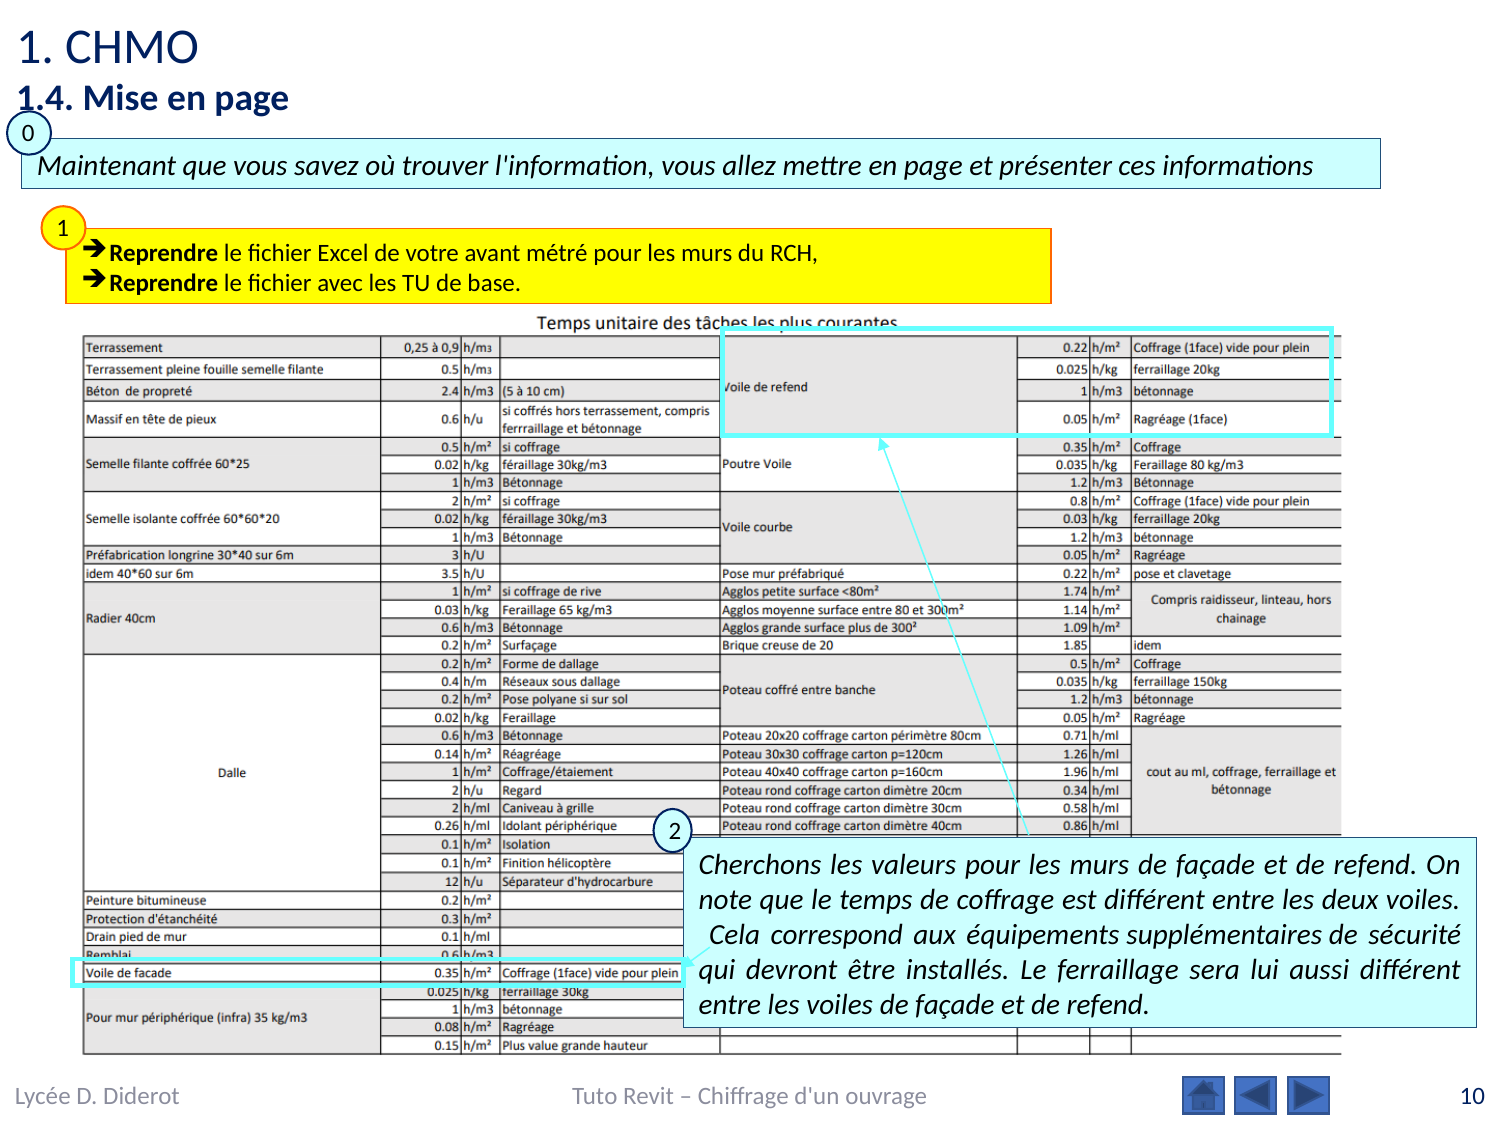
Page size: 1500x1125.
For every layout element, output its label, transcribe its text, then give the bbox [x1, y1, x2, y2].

slide_number Lycée D. Diderot [0, 1065, 338, 1125]
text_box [6, 109, 62, 155]
text_box Cherchons les valeurs pour les murs de façade et de refend. On note que le temps de coffrage est différent entre les deux voiles. Cela correspond aux équipements supplémentaires de sécurité qui devront être installés. Le ferraillage sera lui aussi différent entre les voiles de façade et de refend. [1342, 837, 1477, 1028]
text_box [41, 203, 97, 250]
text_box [681, 947, 710, 969]
text_box Maintenant que vous savez où trouver l'information, vous allez mettre en page et présenter ces informations [21, 138, 1381, 189]
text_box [653, 806, 702, 853]
picture [68, 316, 1342, 1076]
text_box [879, 437, 1029, 836]
text_box Reprendre le fichier Excel de votre avant métré pour les murs du RCH, Reprendre le fichier avec les TU de base. [66, 228, 1051, 304]
text_box 1. CHMO 1.4. Mise en page [1, 5, 1484, 126]
slide_number 10 [1162, 1065, 1500, 1125]
footer Tuto Revit – Chiffrage d'un ouvrage [496, 1076, 1004, 1125]
